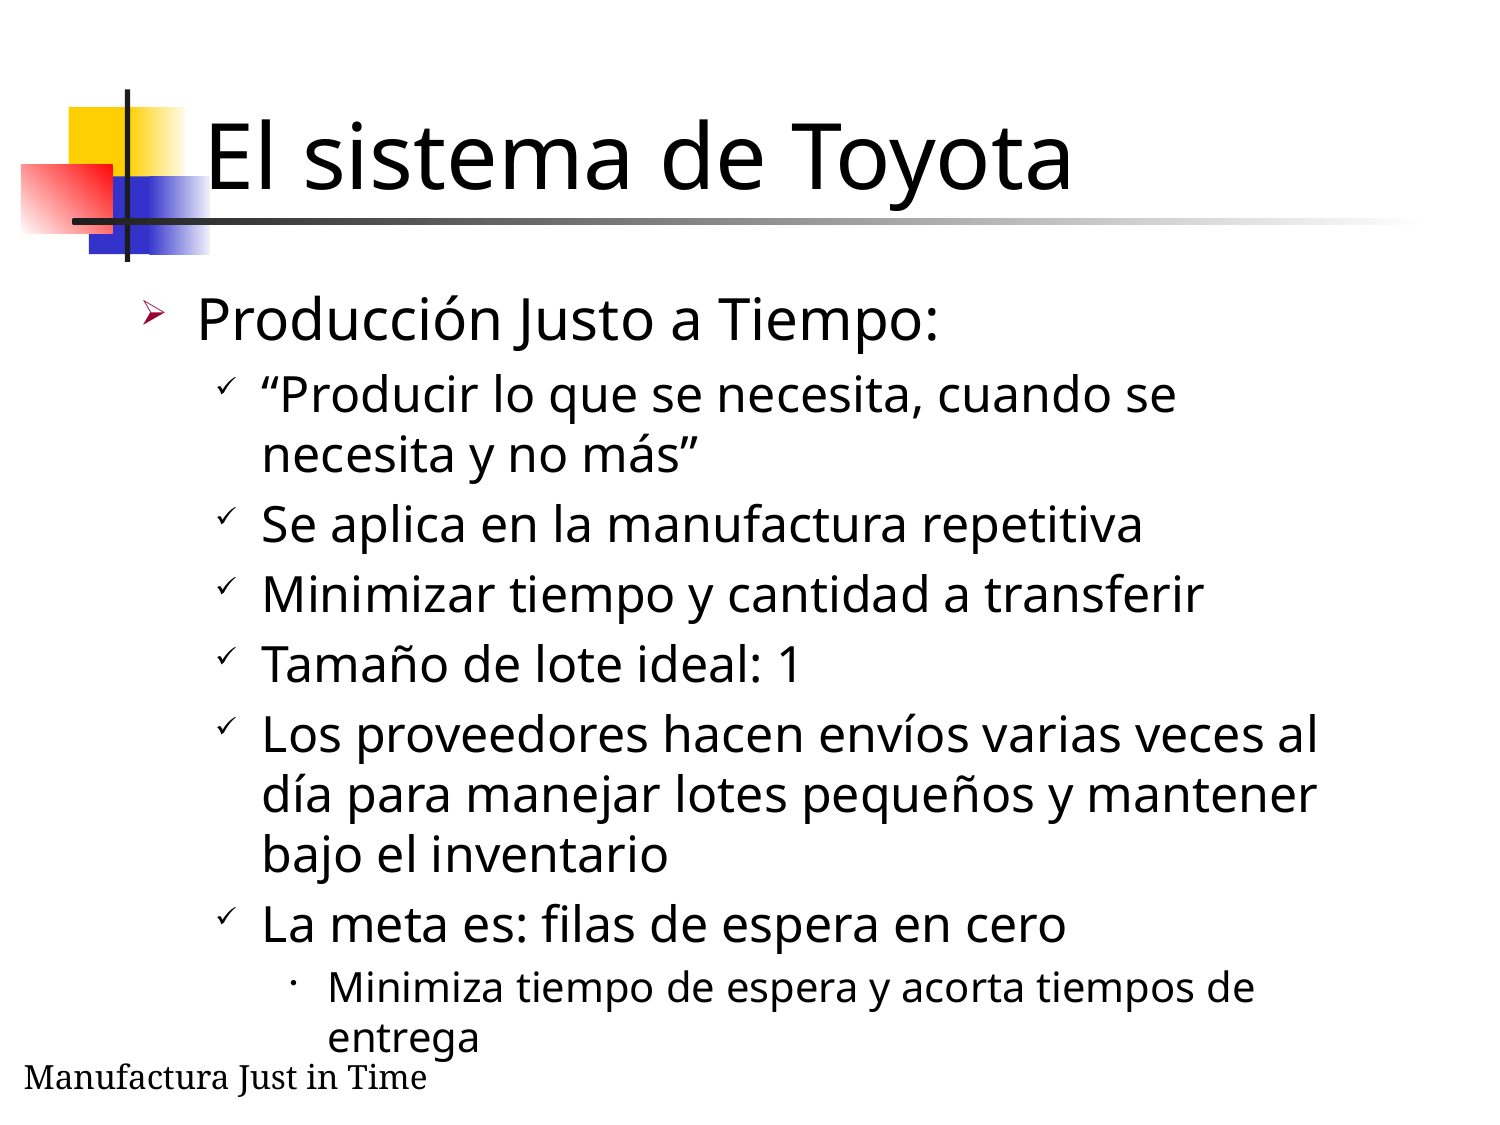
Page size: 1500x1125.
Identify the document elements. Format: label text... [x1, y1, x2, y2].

list Producción Justo a Tiempo: “Producir lo que se necesita, cuando se necesita y no más” Se aplica en la manufactura repetitiva Minimizar tiempo y cantidad a transferir Tamaño de lote ideal: 1 Los proveedores hacen envíos varias veces al día para manejar lotes pequeños y mantener bajo el inventario La meta es: filas de espera en cero Minimiza tiempo de espera y acorta tiempos de entrega [124, 274, 1401, 1125]
title El sistema de Toyota [188, 27, 1468, 216]
